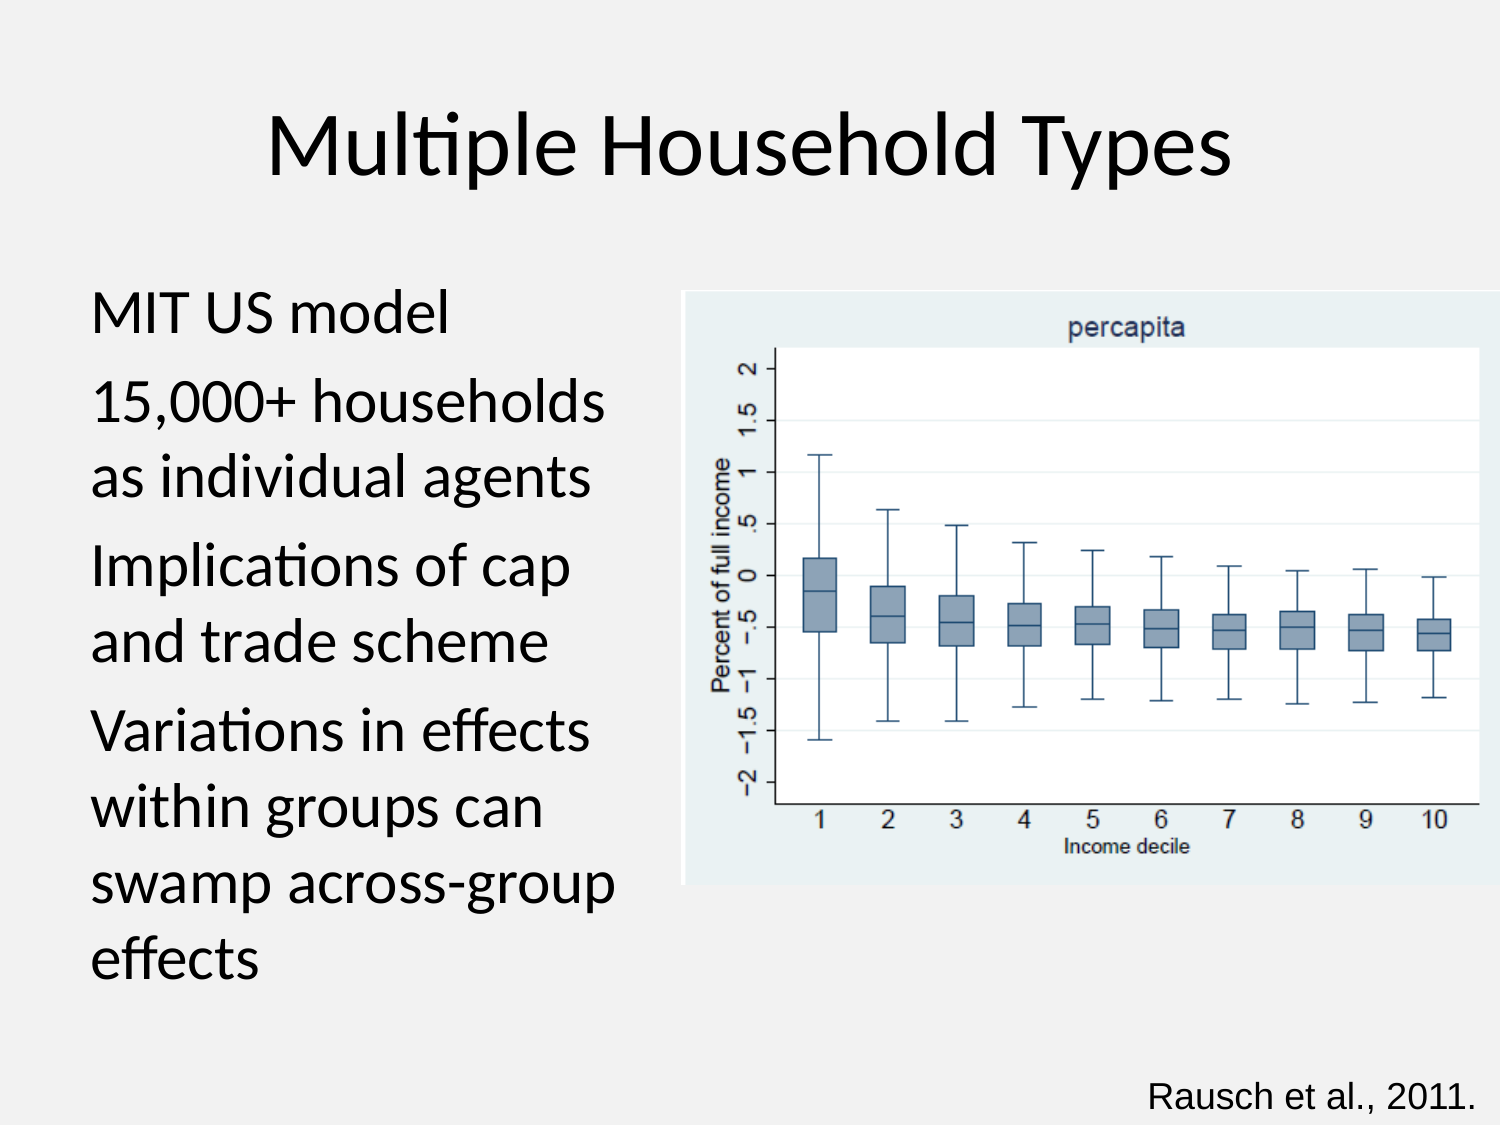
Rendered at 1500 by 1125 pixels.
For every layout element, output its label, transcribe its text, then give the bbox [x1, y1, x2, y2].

title Multiple Household Types [75, 45, 1425, 233]
picture [680, 290, 1500, 885]
list MIT US model 15,000+ households as individual agents Implications of cap and trade scheme Variations in effects within groups can swamp across-group effects [75, 262, 682, 1005]
text_box Rausch et al., 2011. [1132, 1064, 1493, 1125]
